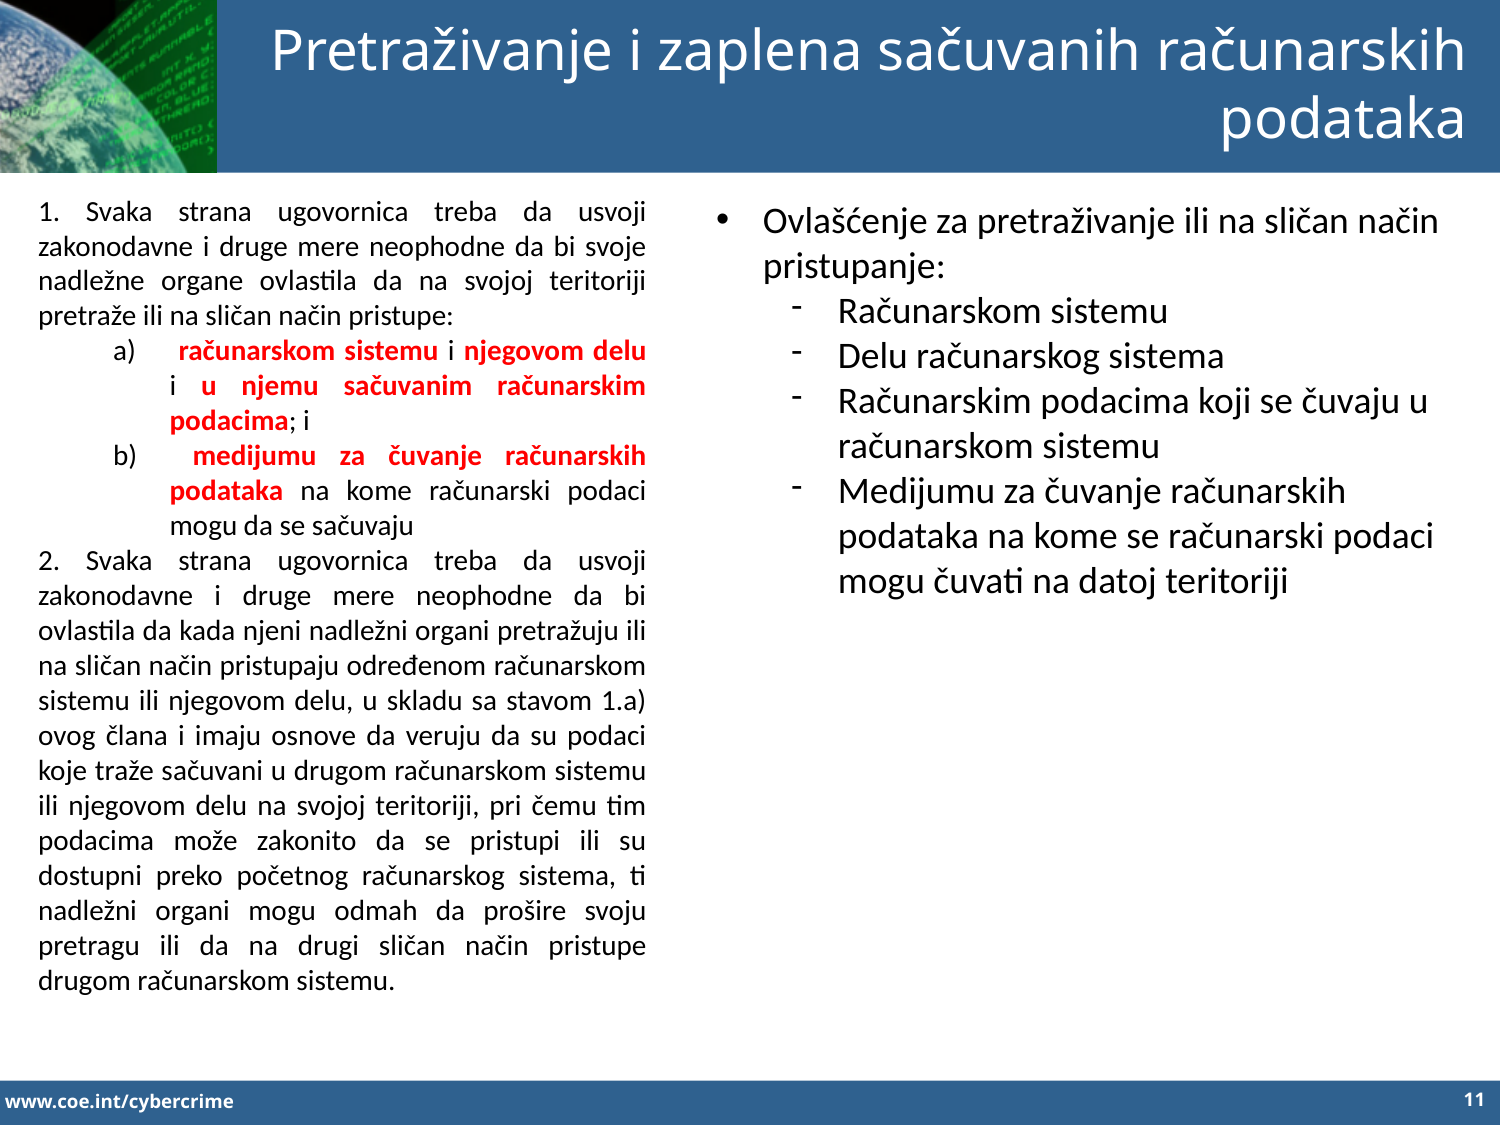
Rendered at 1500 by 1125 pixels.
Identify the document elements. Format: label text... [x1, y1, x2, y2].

picture [0, 0, 217, 173]
text_box Pretraživanje i zaplena sačuvanih računarskih podataka [230, 7, 1483, 157]
text_box Ovlašćenje za pretraživanje ili na sličan način pristupanje: Računarskom sistemu Delu računarskog sistema Računarskim podacima koji se čuvaju u računarskom sistemu Medijumu za čuvanje računarskih podataka na kome se računarski podaci mogu čuvati na datoj teritoriji [701, 188, 1480, 609]
text_box 1. Svaka strana ugovornica treba da usvoji zakonodavne i druge mere neophodne da bi svoje nadležne organe ovlastila da na svojoj teritoriji pretraže ili na sličan način pristupe: računarskom sistemu i njegovom delu i u njemu sačuvanim računarskim podacima; i medijumu za čuvanje računarskih podataka na kome računarski podaci mogu da se sačuvaju 2. Svaka strana ugovornica treba da usvoji zakonodavne i druge mere neophodne da bi ovlastila da kada njeni nadležni organi pretražuju ili na sličan način pristupaju određenom računarskom sistemu ili njegovom delu, u skladu sa stavom 1.a) ovog člana i imaju osnove da veruju da su podaci koje traže sačuvani u drugom računarskom sistemu ili njegovom delu na svojoj teritoriji, pri čemu tim podacima može zakonito da se pristupi ili su dostupni preko početnog računarskog sistema, ti nadležni organi mogu odmah da prošire svoju pretragu ili da na drugi sličan način pristupe drugom računarskom sistemu. [23, 184, 662, 1004]
